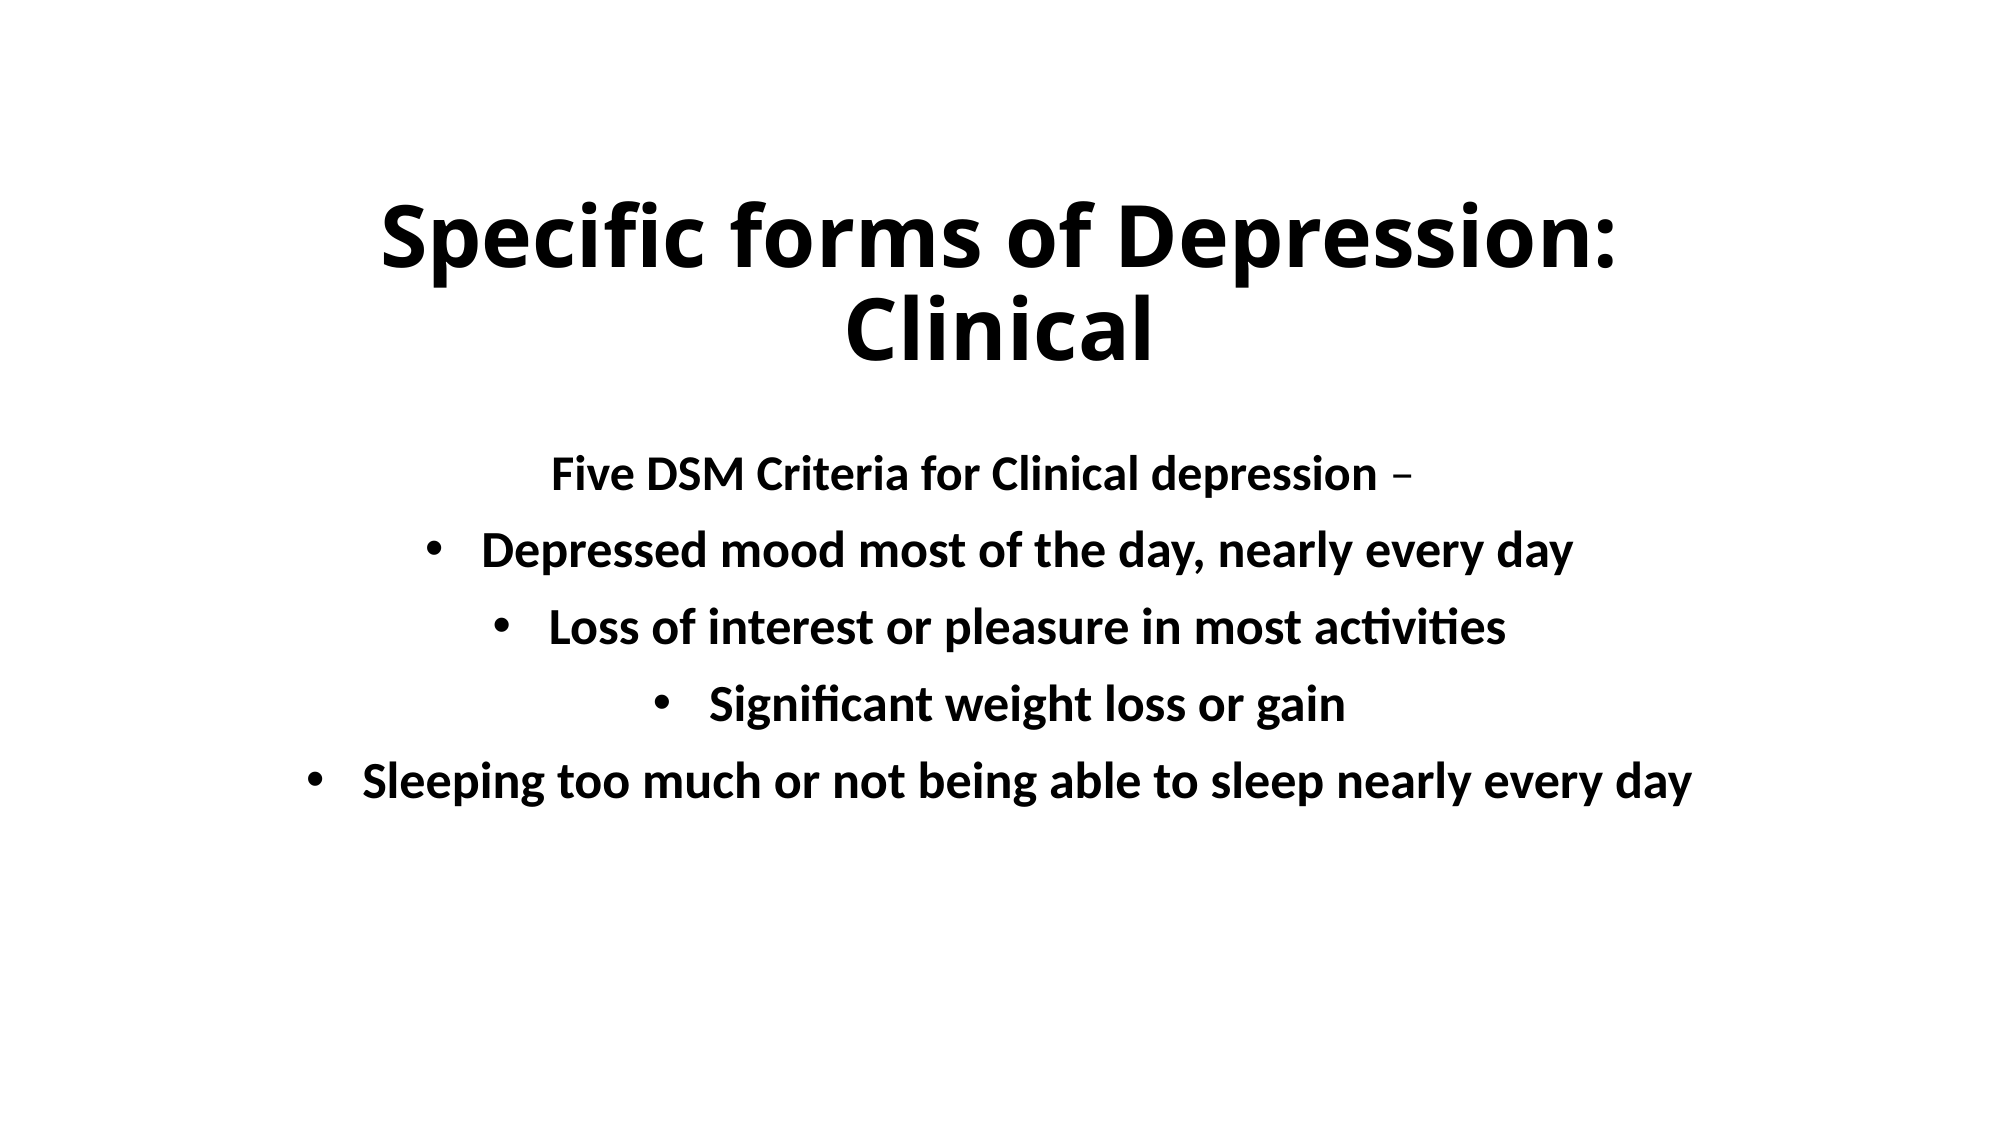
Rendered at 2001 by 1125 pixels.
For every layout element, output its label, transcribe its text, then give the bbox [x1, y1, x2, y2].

title Specific forms of Depression: Clinical [249, 184, 1750, 387]
subtitle Five DSM Criteria for Clinical depression – Depressed mood most of the day, nearly every day Loss of interest or pleasure in most activities Significant weight loss or gain Sleeping too much or not being able to sleep nearly every day [249, 440, 1750, 863]
